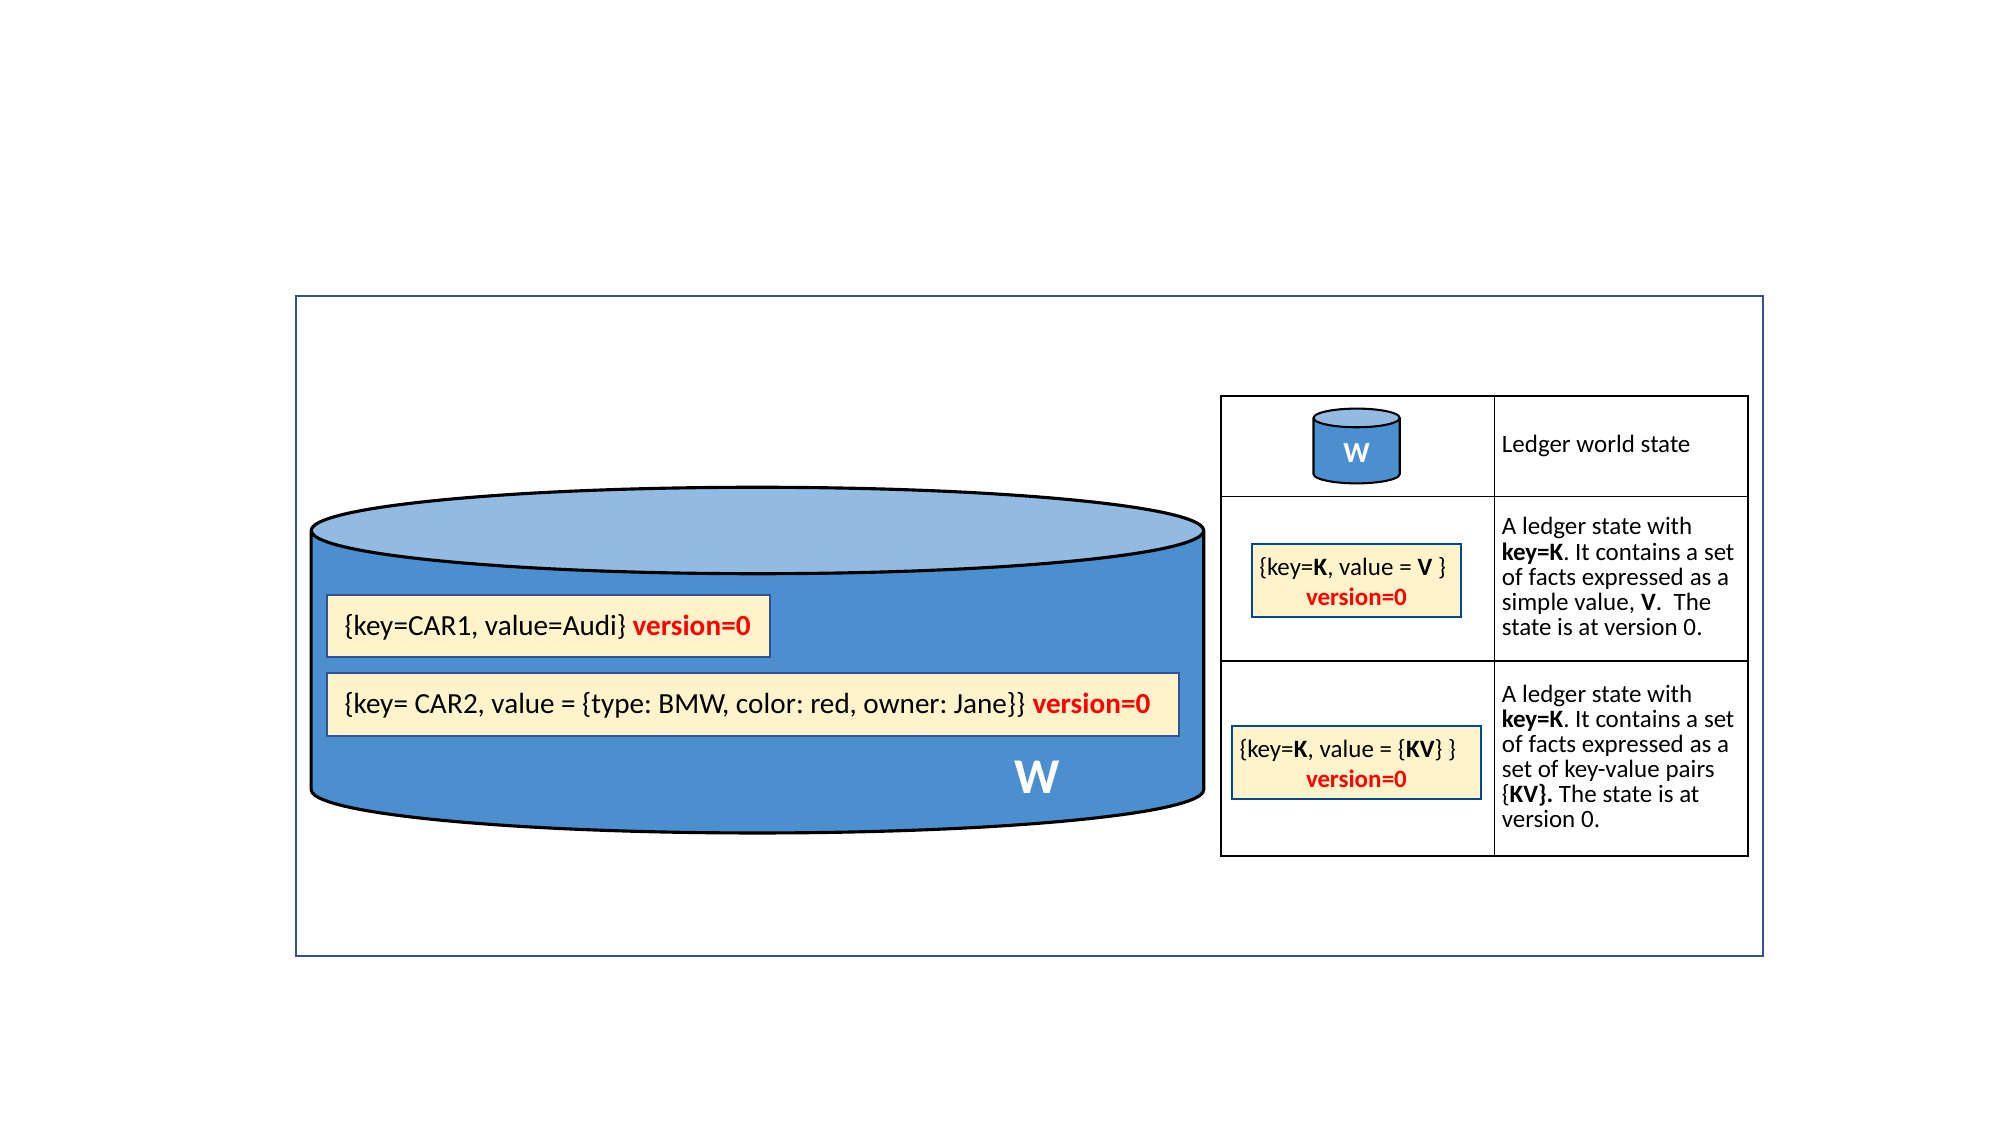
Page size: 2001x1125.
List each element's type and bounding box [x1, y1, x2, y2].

text_box [295, 295, 1763, 957]
text_box [310, 395, 1748, 857]
